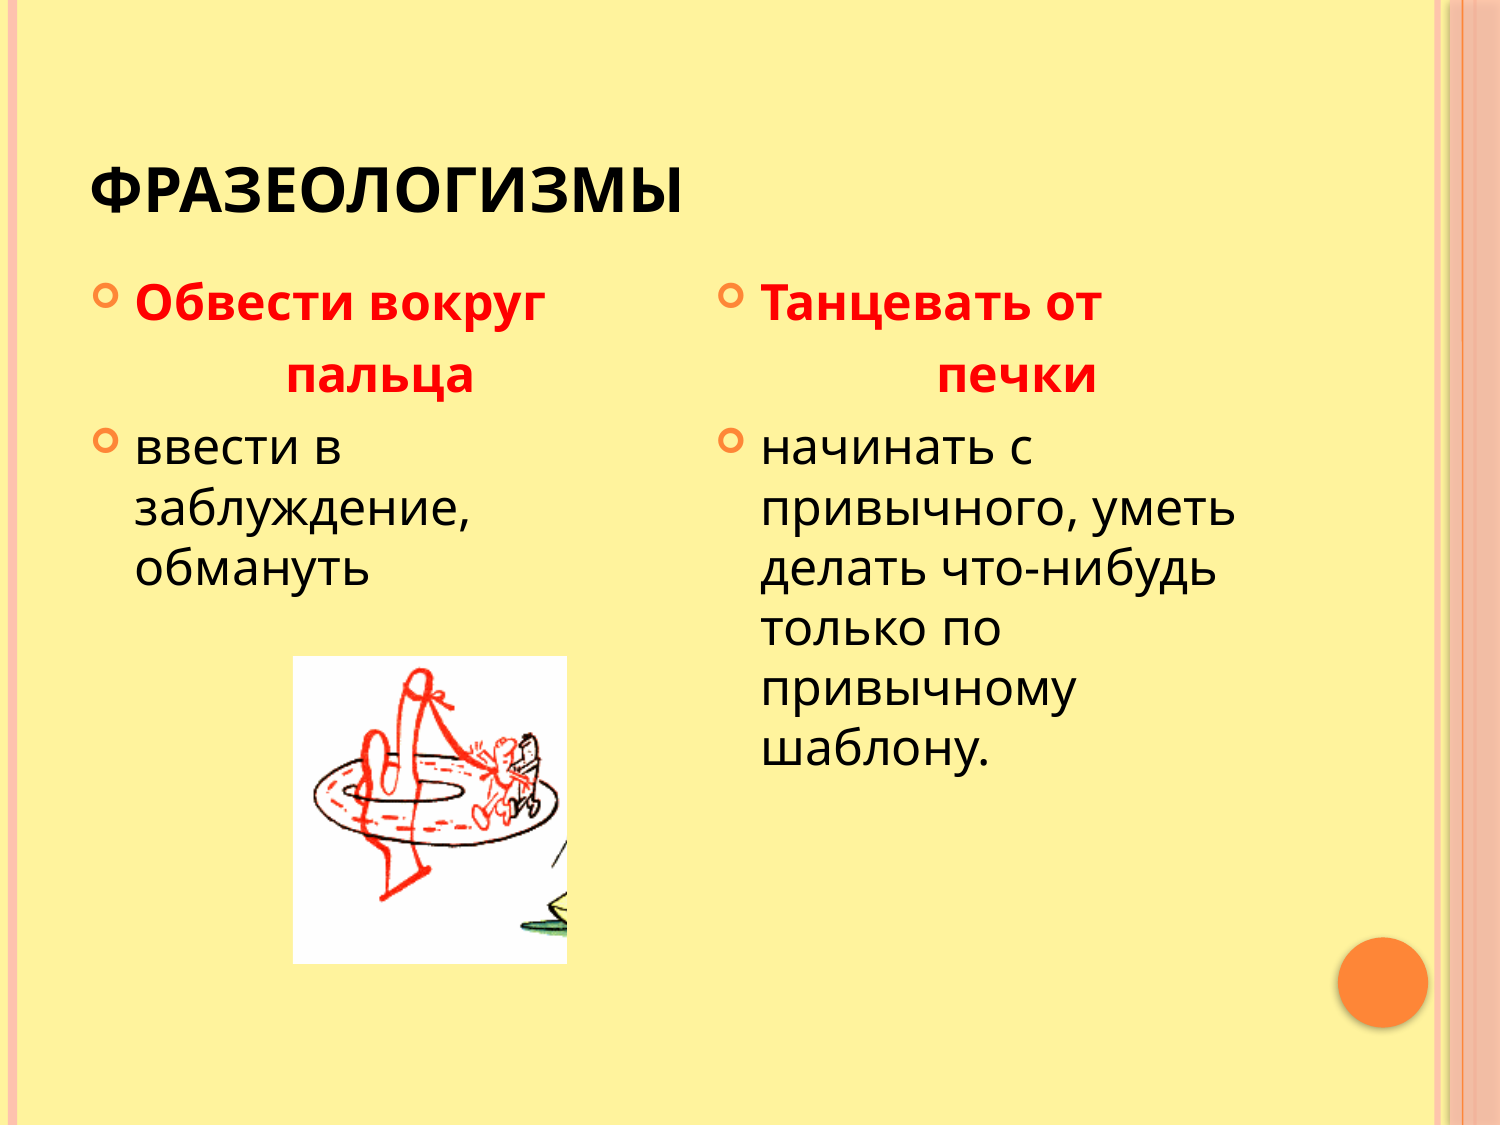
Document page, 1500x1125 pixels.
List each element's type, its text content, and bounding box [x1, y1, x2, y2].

title Фразеологизмы [75, 45, 1300, 233]
list Обвести вокруг пальца ввести в заблуждение, обмануть [74, 262, 676, 1013]
list Танцевать от печки начинать с привычного, уметь делать что-нибудь только по привычному шаблону. [700, 262, 1301, 1013]
picture [292, 655, 568, 965]
